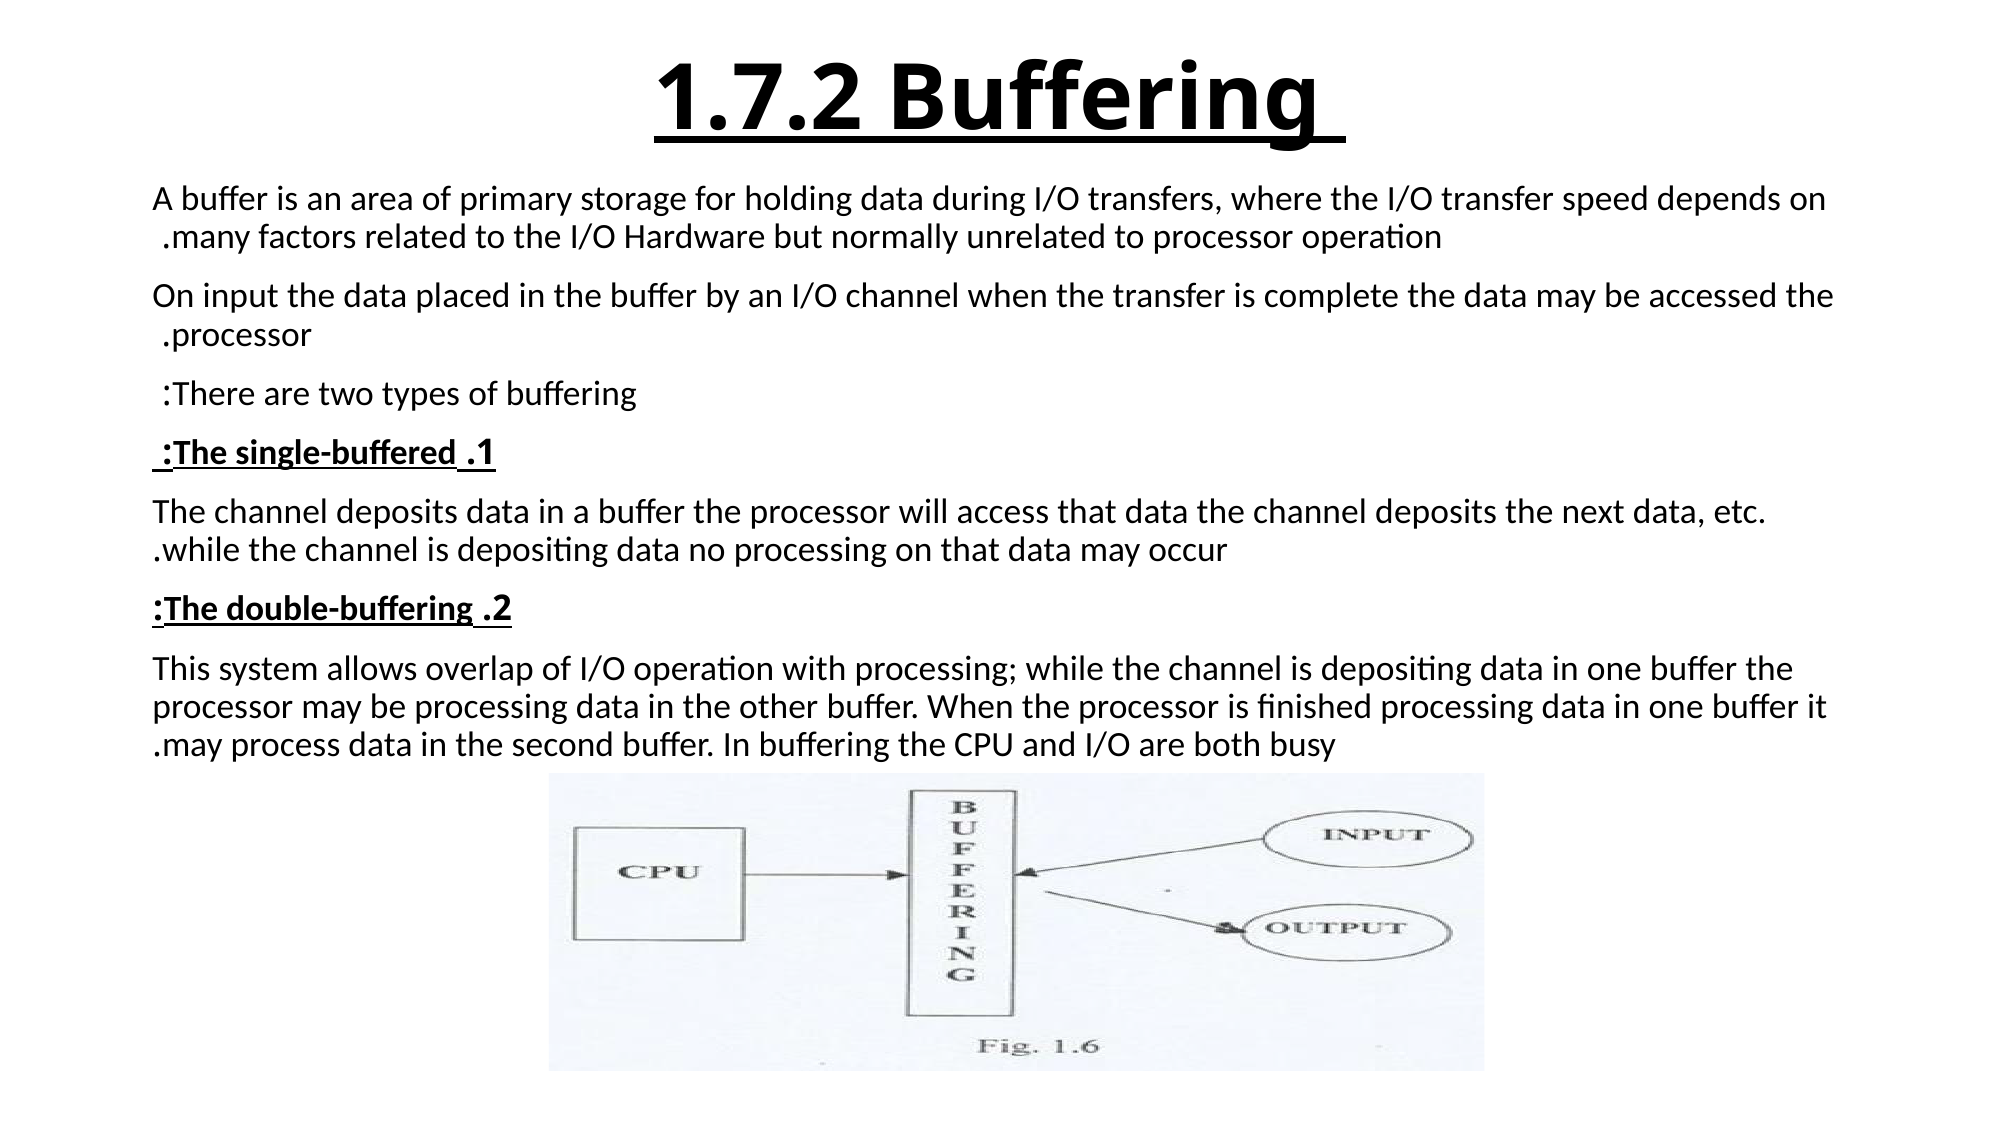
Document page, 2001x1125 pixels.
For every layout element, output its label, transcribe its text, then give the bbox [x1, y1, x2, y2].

text_box [0, 0, 2000, 75]
picture [548, 773, 1485, 1071]
list A buffer is an area of primary storage for holding data during I/O transfers, where the I/O transfer speed depends on many factors related to the I/O Hardware but normally unrelated to processor operation. On input the data placed in the buffer by an I/O channel when the transfer is complete the data may be accessed the processor. There are two types of buffering: 1. The single-buffered: The channel deposits data in a buffer the processor will access that data the channel deposits the next data, etc. while the channel is depositing data no processing on that data may occur. 2. The double-buffering: This system allows overlap of I/O operation with processing; while the channel is depositing data in one buffer the processor may be processing data in the other buffer. When the processor is finished processing data in one buffer it may process data in the second buffer. In buffering the CPU and I/O are both busy. [137, 172, 1863, 1014]
title 1.7.2 Buffering [137, 76, 1863, 172]
